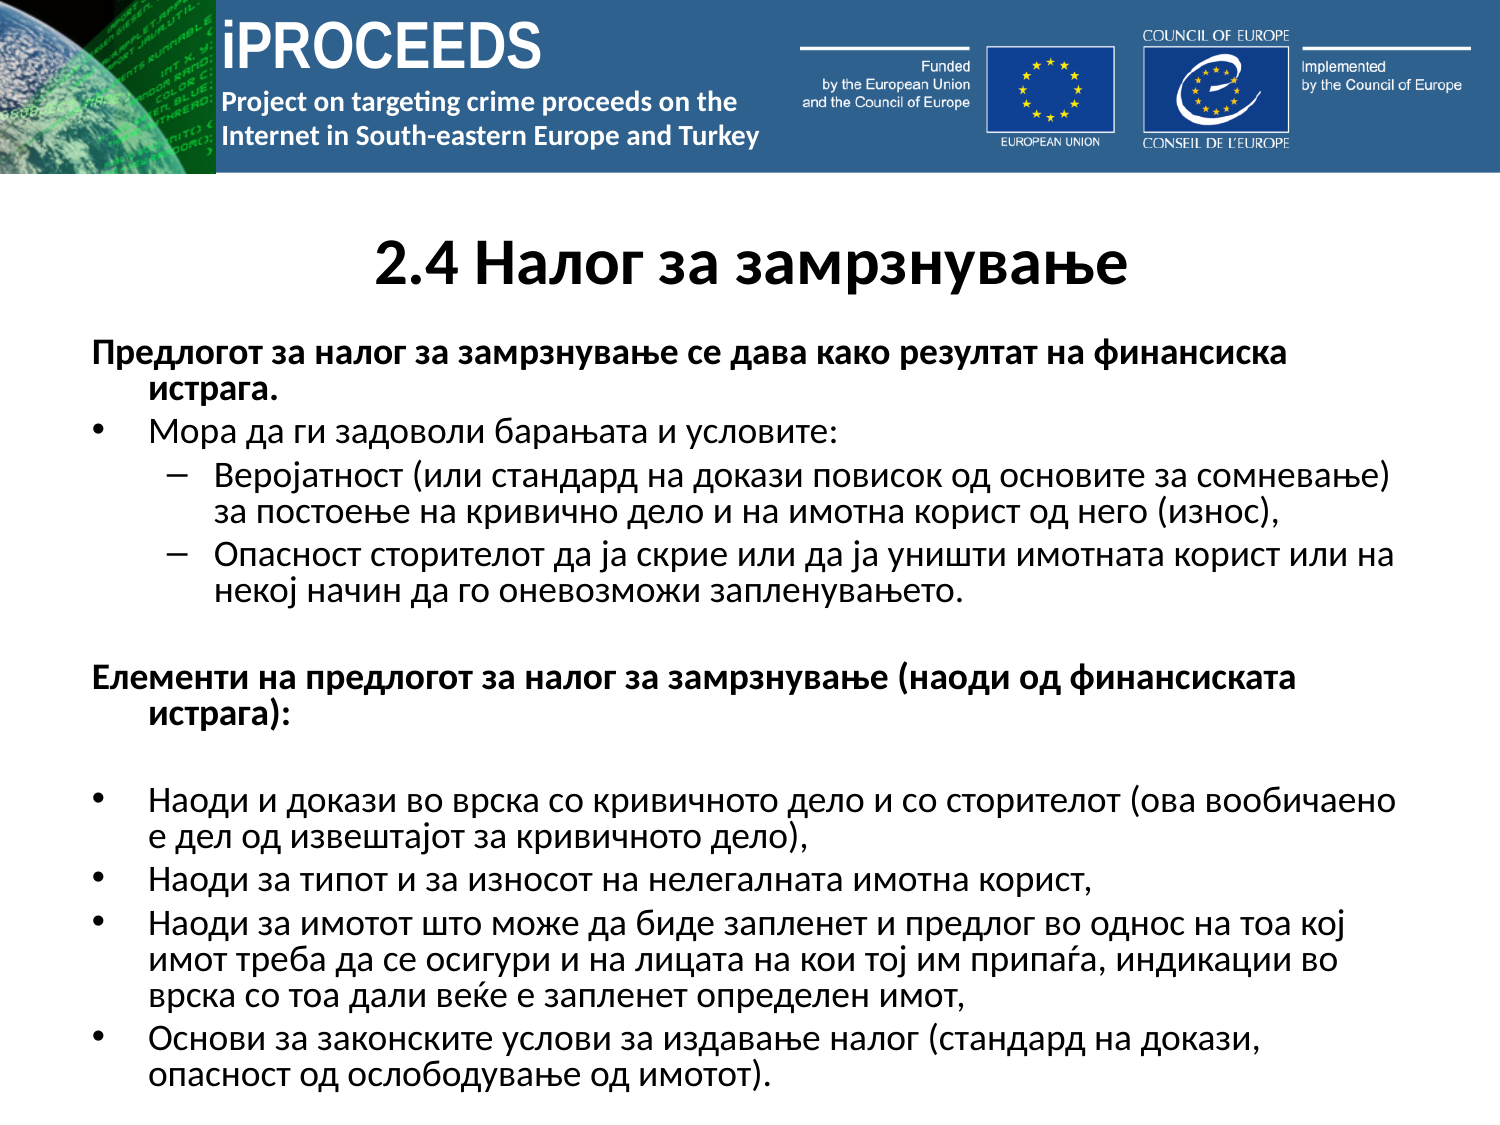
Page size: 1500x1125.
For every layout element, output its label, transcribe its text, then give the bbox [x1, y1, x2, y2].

list Предлогот за налог за замрзнување се дава како резултат на финансиска истрага. Мора да ги задоволи барањата и условите: Веројатност (или стандард на докази повисок од основите за сомневање) за постоење на кривично дело и на имотна корист од него (износ), Опасност сторителот да ја скрие или да ја уништи имотната корист или на некој начин да го оневозможи запленувањето. Елементи на предлогот за налог за замрзнување (наоди од финансиската истрага): Наоди и докази во врска со кривичното дело и со сторителот (ова вообичаено е дел од извештајот за кривичното дело), Наоди за типот и за износот на нелегалната имотна корист, Наоди за имотот што може да биде запленет и предлог во однос на тоа кој имот треба да се осигури и на лицата на кои тој им припаѓа, индикации во врска со тоа дали веќе е запленет определен имот, Основи за законските услови за издавање налог (стандард на докази, опасност од ослободување од имотот). [76, 328, 1427, 1079]
picture [800, 30, 1471, 148]
picture [0, 0, 216, 174]
title 2.4 Налог за замрзнување [76, 199, 1427, 317]
